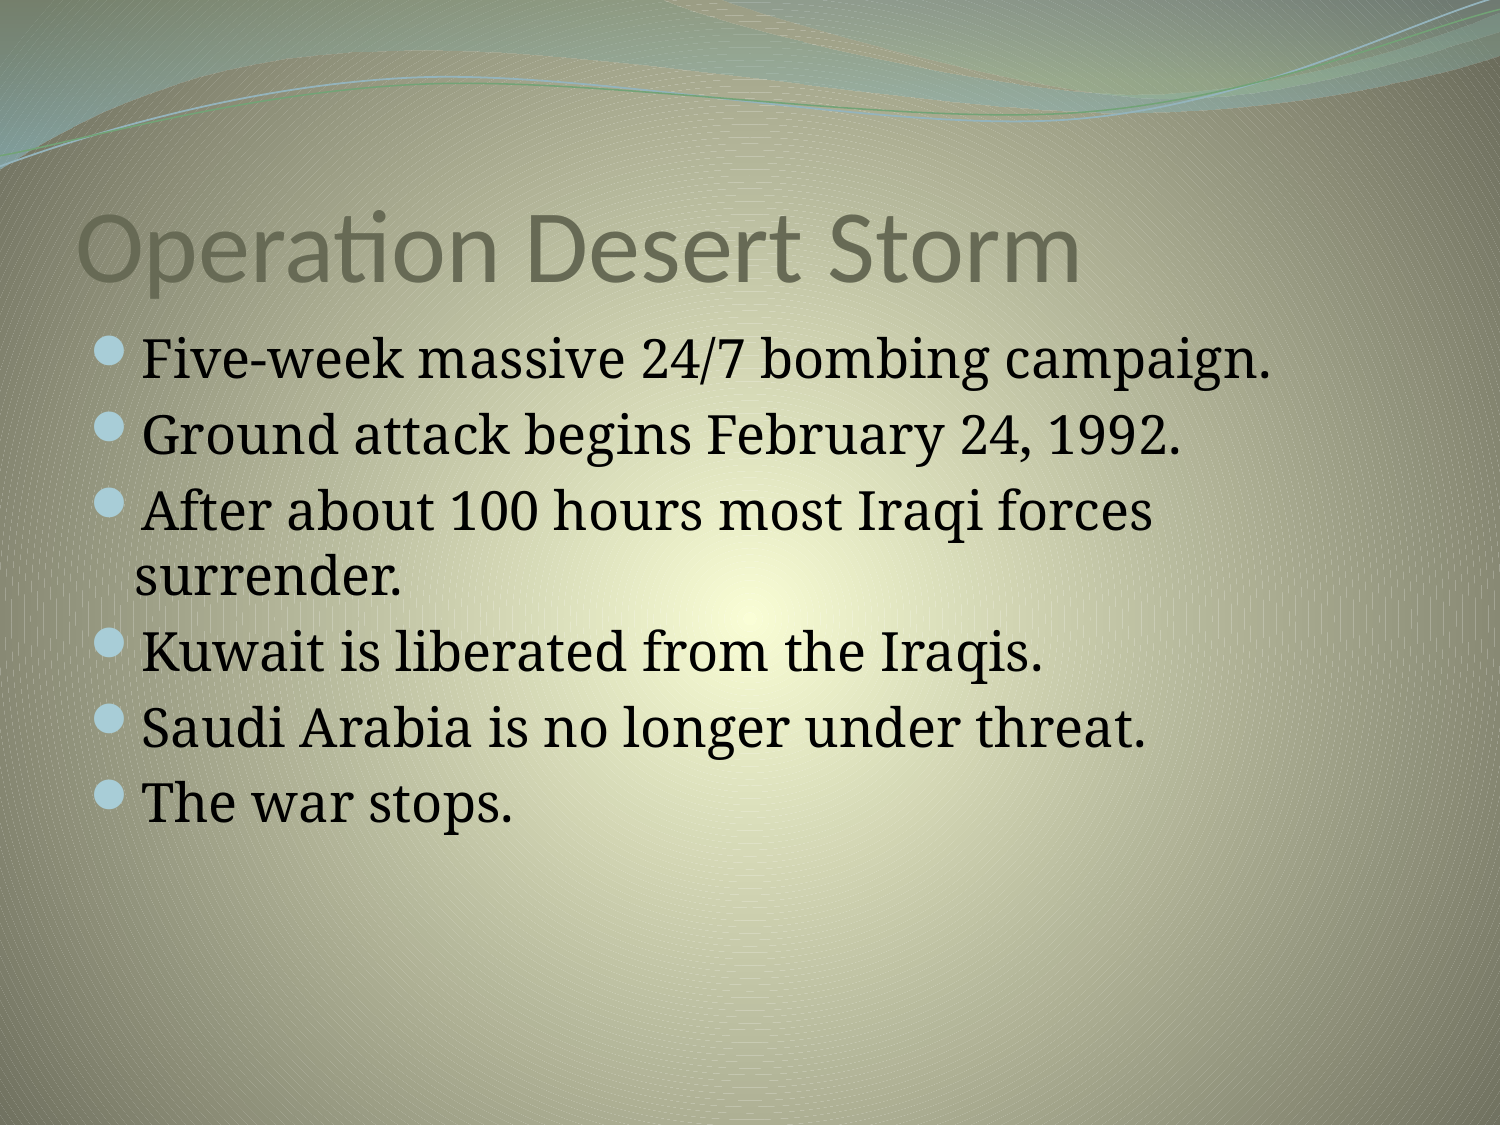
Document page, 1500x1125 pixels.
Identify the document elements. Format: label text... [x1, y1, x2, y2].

title Operation Desert Storm [75, 115, 1425, 303]
list Five-week massive 24/7 bombing campaign. Ground attack begins February 24, 1992. After about 100 hours most Iraqi forces surrender. Kuwait is liberated from the Iraqis. Saudi Arabia is no longer under threat. The war stops. [75, 317, 1425, 1038]
